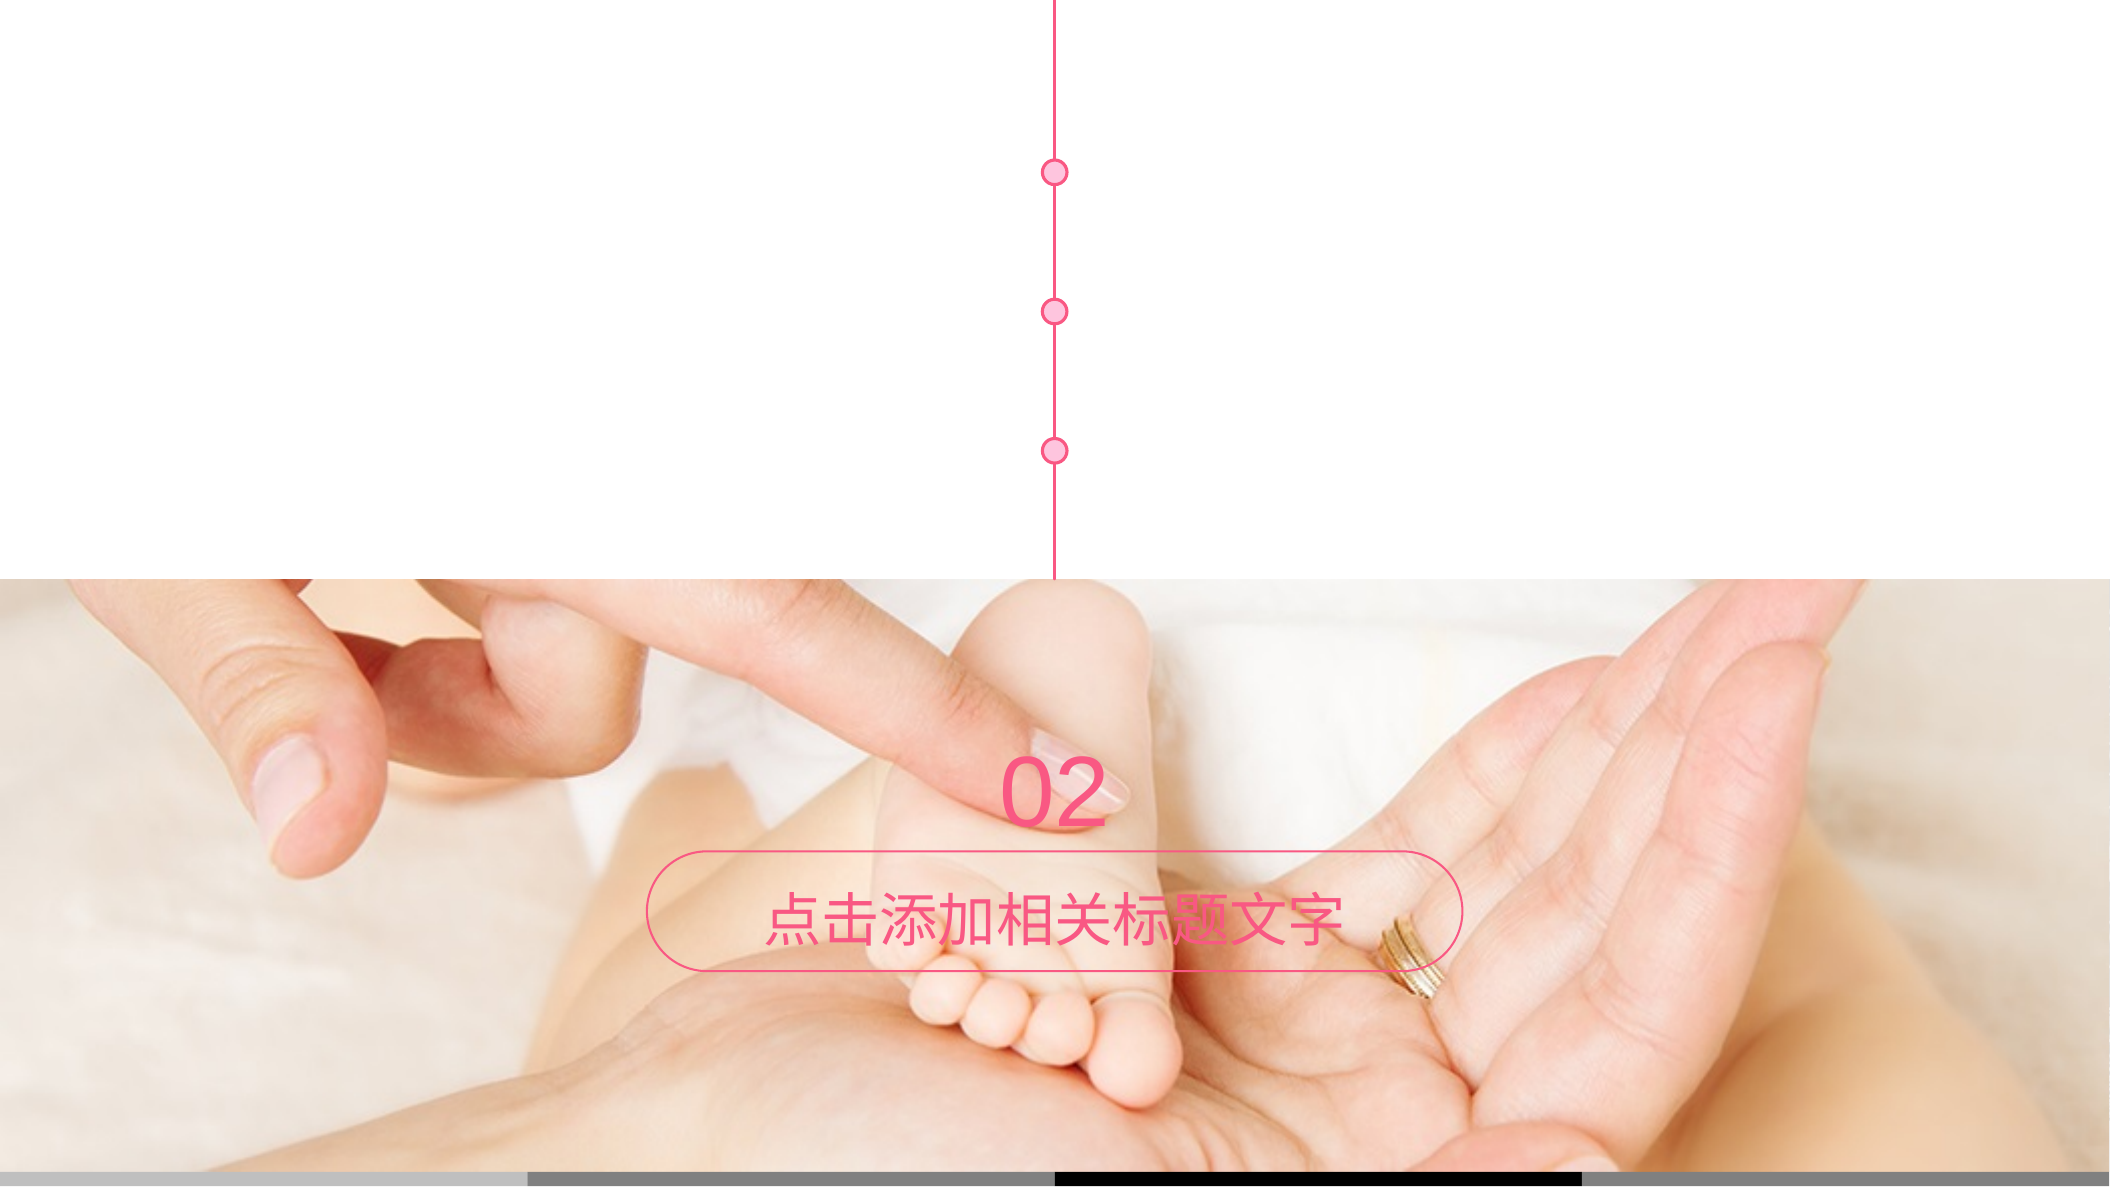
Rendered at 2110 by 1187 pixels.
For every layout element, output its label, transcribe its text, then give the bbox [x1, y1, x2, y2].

text_box [1054, 1171, 1581, 1187]
text_box [1581, 1171, 2110, 1187]
text_box [526, 1171, 1054, 1187]
text_box [1041, 298, 1068, 325]
text_box [1041, 158, 1069, 186]
text_box 02 [843, 702, 1266, 847]
text_box [0, 1171, 526, 1187]
text_box [0, 578, 2110, 1171]
text_box 点击添加相关标题文字 [684, 869, 1425, 954]
text_box [645, 850, 1464, 973]
text_box [1041, 437, 1069, 465]
